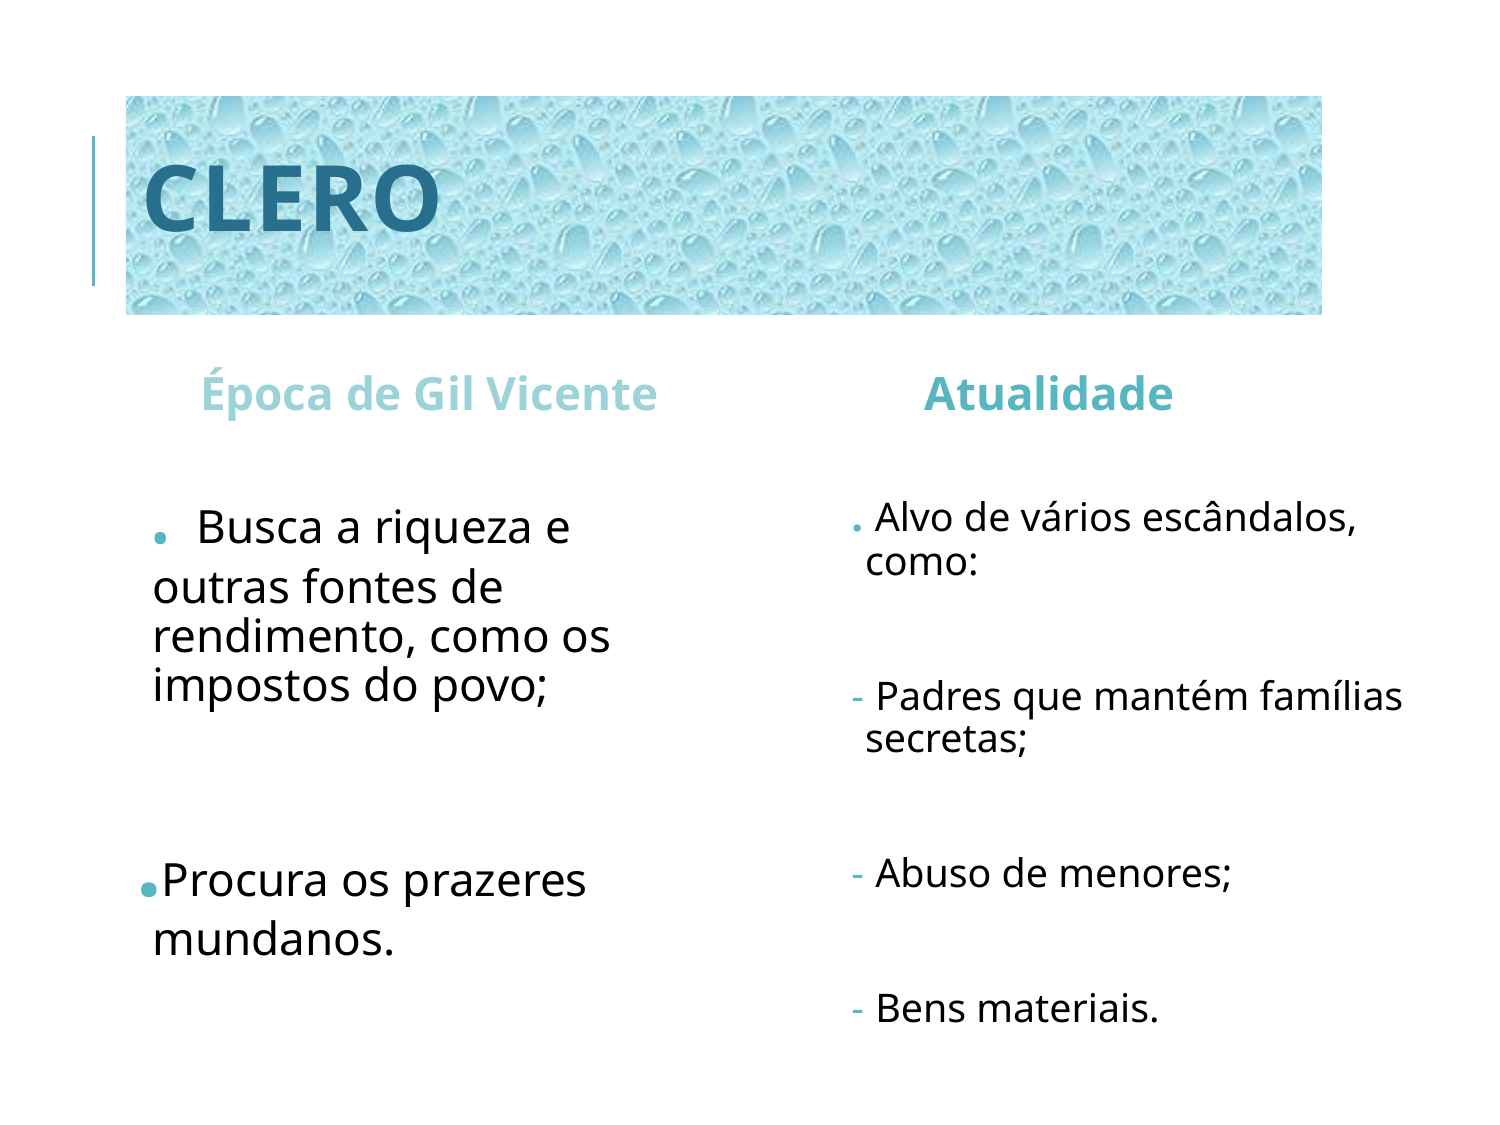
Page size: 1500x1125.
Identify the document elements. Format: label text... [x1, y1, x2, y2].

text_box CLERO [125, 96, 1322, 315]
list . Busca a riqueza e outras fontes de rendimento, como os impostos do povo; .Procura os prazeres mundanos. [128, 499, 714, 1072]
text_box Atualidade [749, 363, 1335, 499]
text_box Época de Gil Vicente [128, 363, 714, 499]
list . Alvo de vários escândalos, como: Padres que mantém famílias secretas; Abuso de menores; Bens materiais. [843, 487, 1429, 1043]
